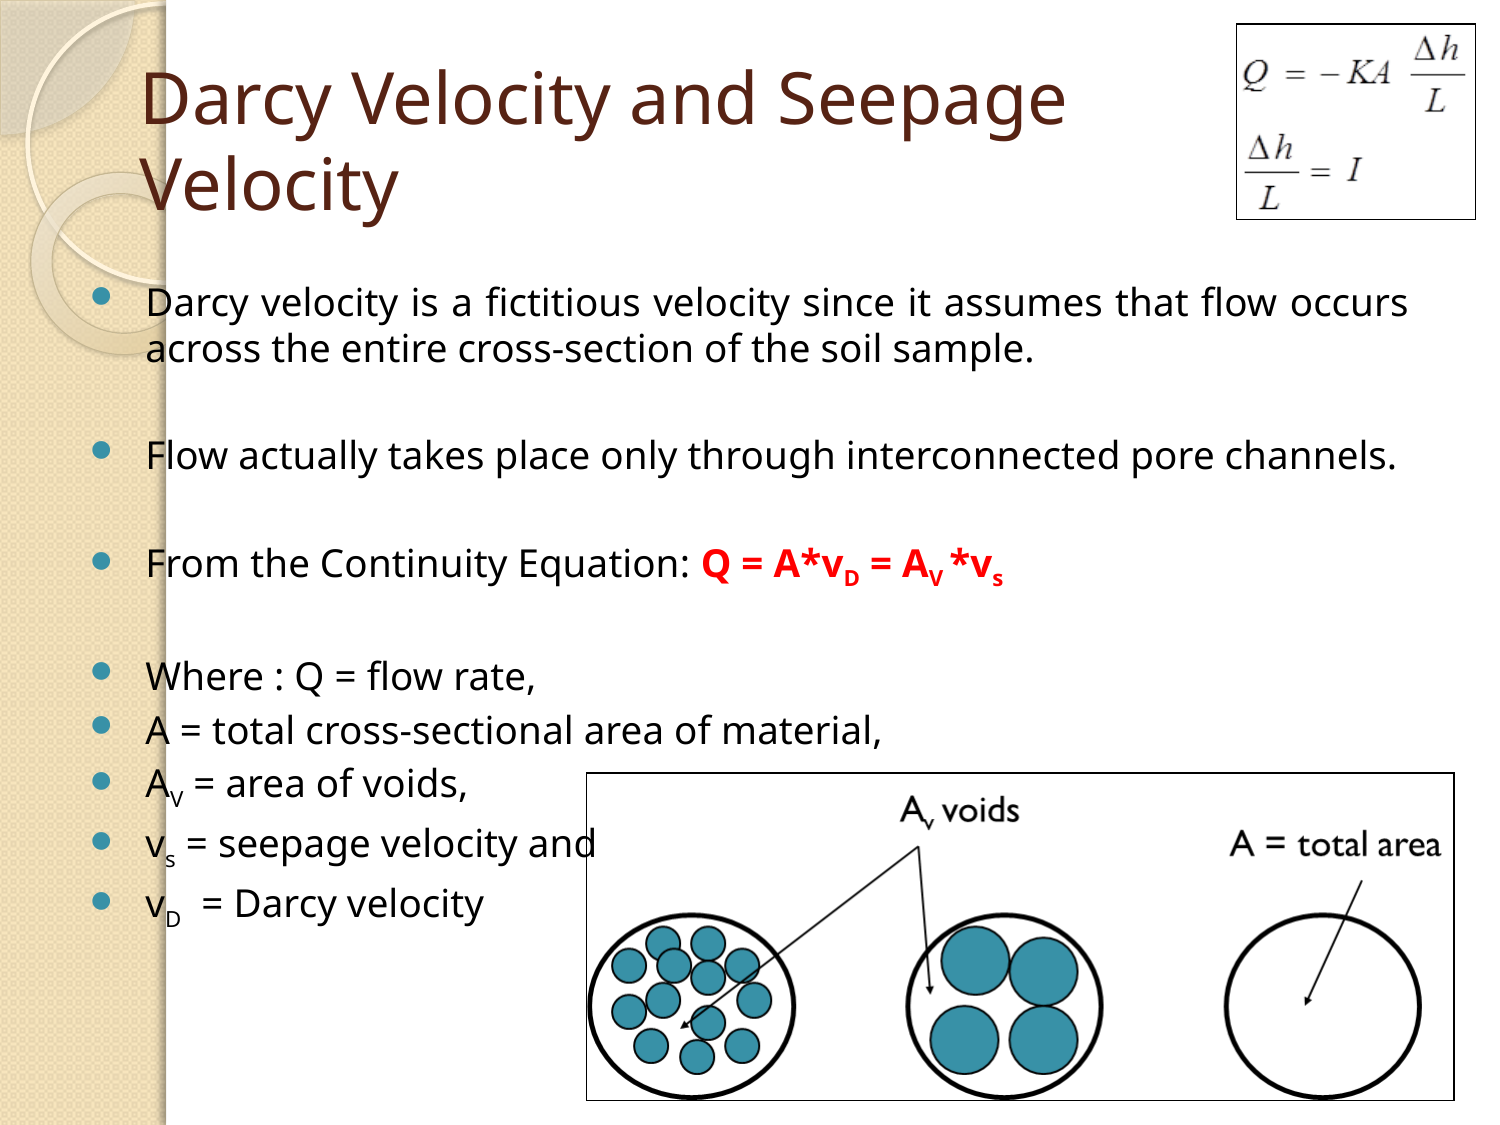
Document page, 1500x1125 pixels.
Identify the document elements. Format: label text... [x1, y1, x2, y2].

list Darcy velocity is a fictitious velocity since it assumes that flow occurs across the entire cross-section of the soil sample. Flow actually takes place only through interconnected pore channels. From the Continuity Equation: Q = A*vD = AV *vs Where : Q = flow rate, A = total cross-sectional area of material, AV = area of voids, vs = seepage velocity and vD = Darcy velocity [75, 270, 1425, 975]
title Darcy Velocity and Seepage Velocity [125, 45, 1355, 233]
picture [587, 773, 1454, 1101]
picture [1237, 24, 1476, 219]
